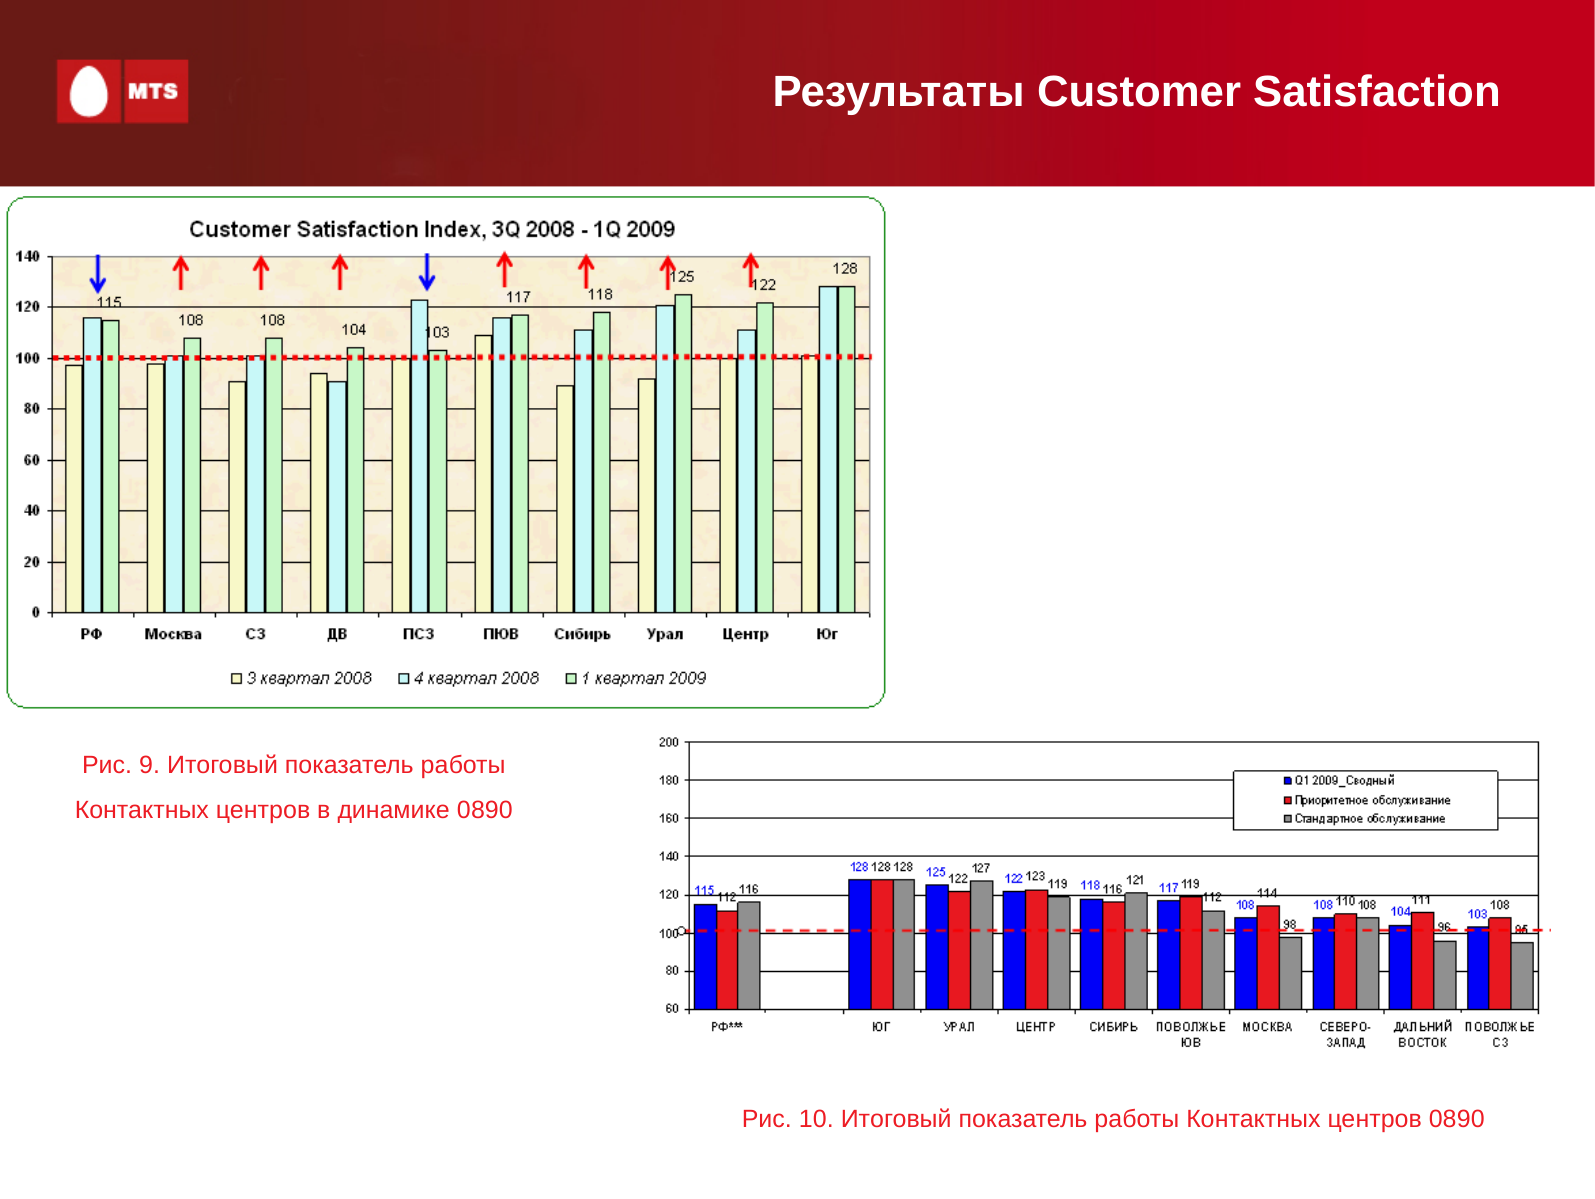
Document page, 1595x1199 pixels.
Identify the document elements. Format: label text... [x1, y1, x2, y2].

text_box Рис. 10. Итоговый показатель работы Контактных центров 0890 [715, 1078, 1513, 1140]
text_box Рис. 9. Итоговый показатель работы Контактных центров в динамике 0890 [59, 724, 529, 878]
text_box Результаты Customer Satisfaction [235, 62, 1501, 123]
picture [0, 0, 1595, 1199]
